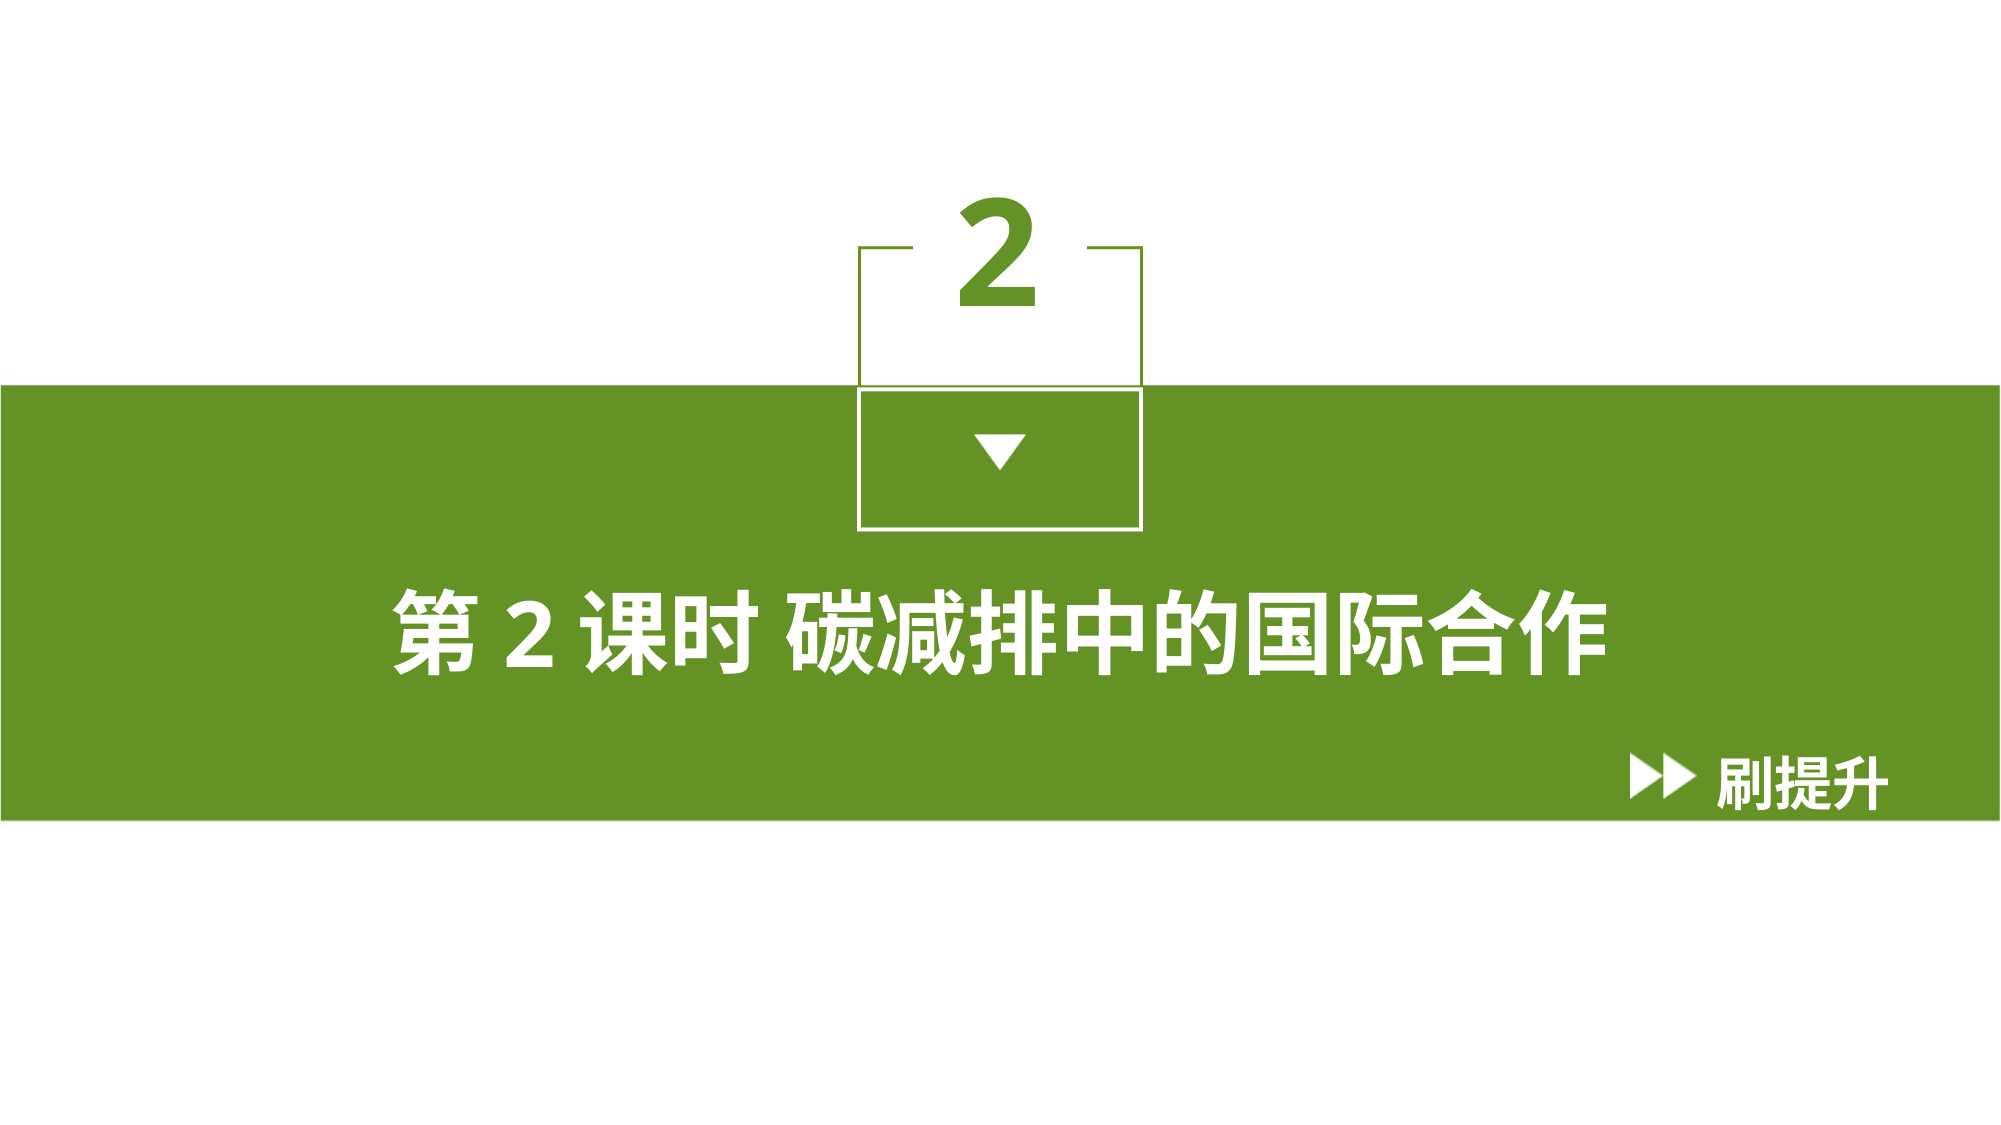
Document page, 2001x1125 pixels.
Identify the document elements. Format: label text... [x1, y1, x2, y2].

picture [0, 739, 2000, 1125]
text_box 第2课时 碳减排中的国际合作 [0, 572, 2000, 791]
picture [0, 0, 2000, 572]
text_box 刷提升 [1715, 718, 1997, 812]
text_box 2 [865, 148, 1130, 345]
